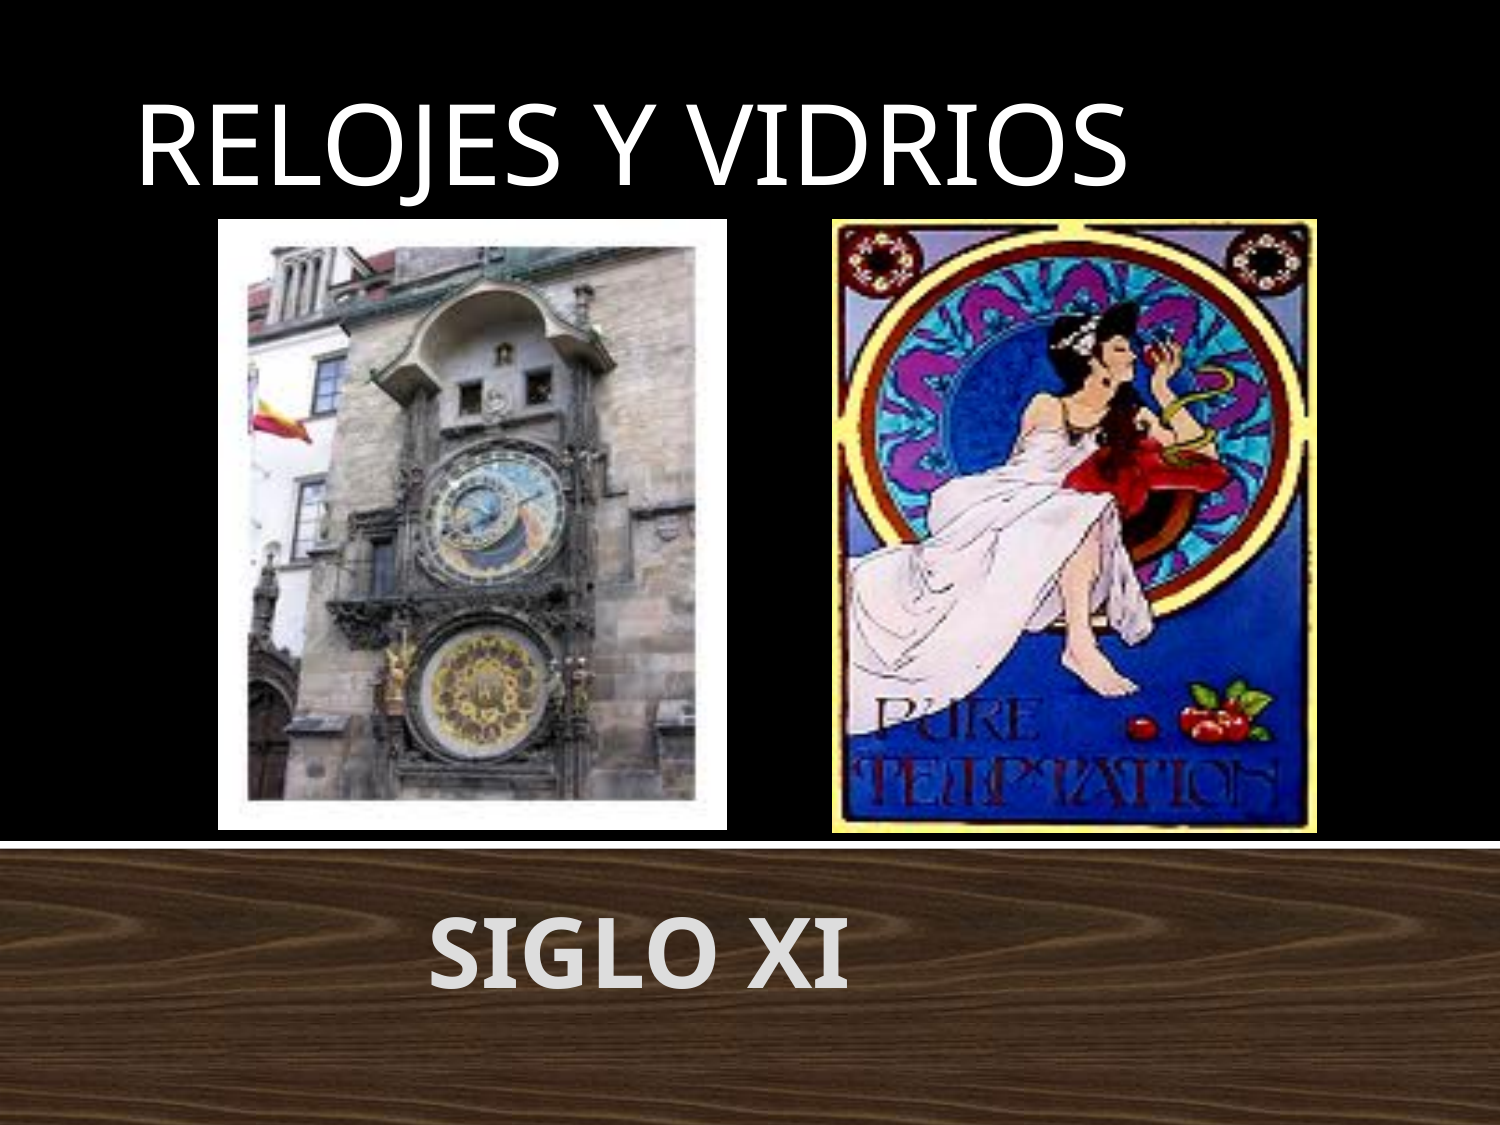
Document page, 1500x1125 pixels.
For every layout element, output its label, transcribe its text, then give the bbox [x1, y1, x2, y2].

picture [0, 849, 1500, 1125]
title SIGLO XI [112, 302, 1438, 1071]
picture [832, 219, 1317, 833]
picture [218, 219, 727, 830]
subtitle RELOJES Y VIDRIOS [112, 42, 1438, 209]
